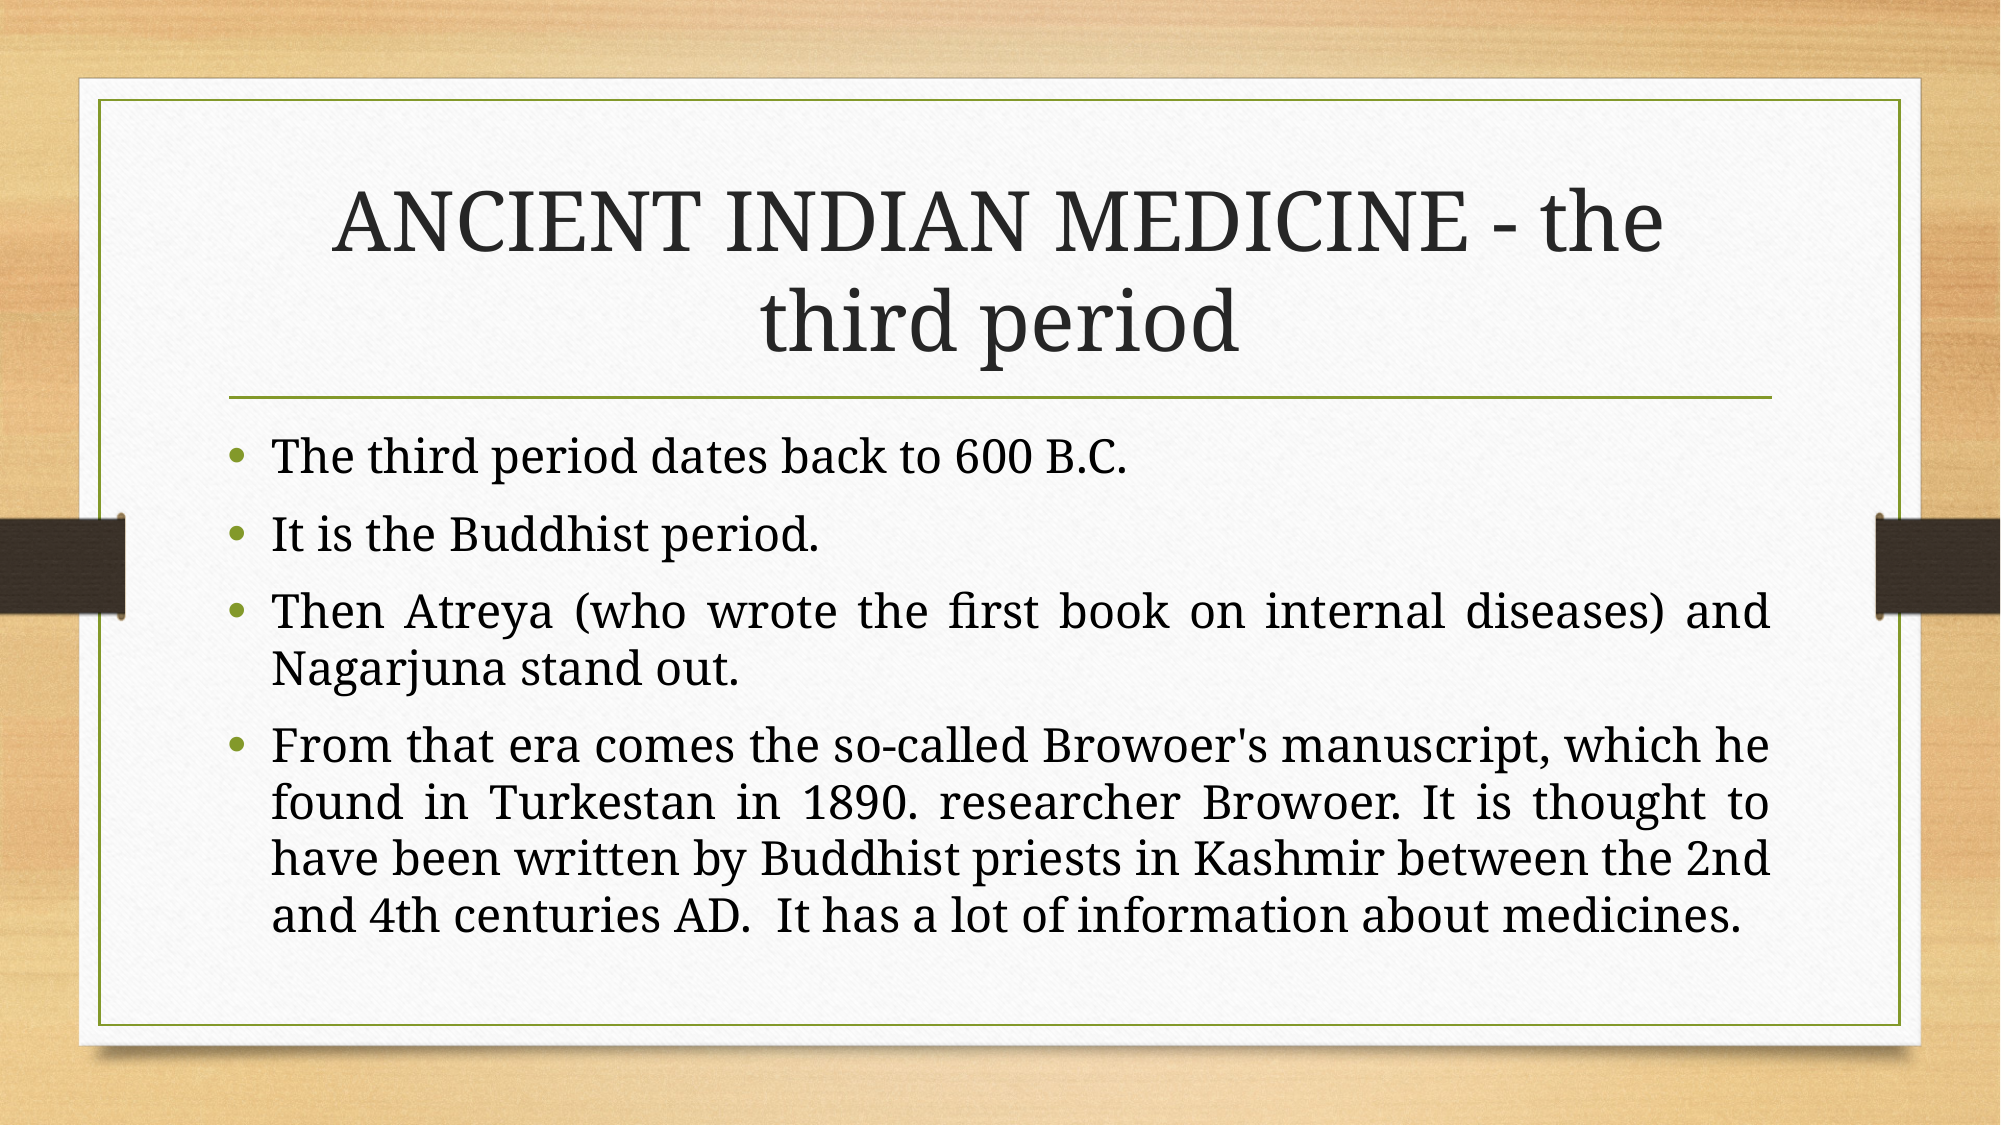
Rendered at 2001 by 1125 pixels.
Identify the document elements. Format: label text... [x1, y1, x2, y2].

title ANCIENT INDIAN MEDICINE - the third period [212, 161, 1788, 375]
picture [0, 0, 2001, 1125]
list The third period dates back to 600 B.C. It is the Buddhist period. Then Atreya (who wrote the first book on internal diseases) and Nagarjuna stand out. From that era comes the so-called Browoer's manuscript, which he found in Turkestan in 1890. researcher Browoer. It is thought to have been written by Buddhist priests in Kashmir between the 2nd and 4th centuries AD. It has a lot of information about medicines. [212, 419, 1788, 964]
